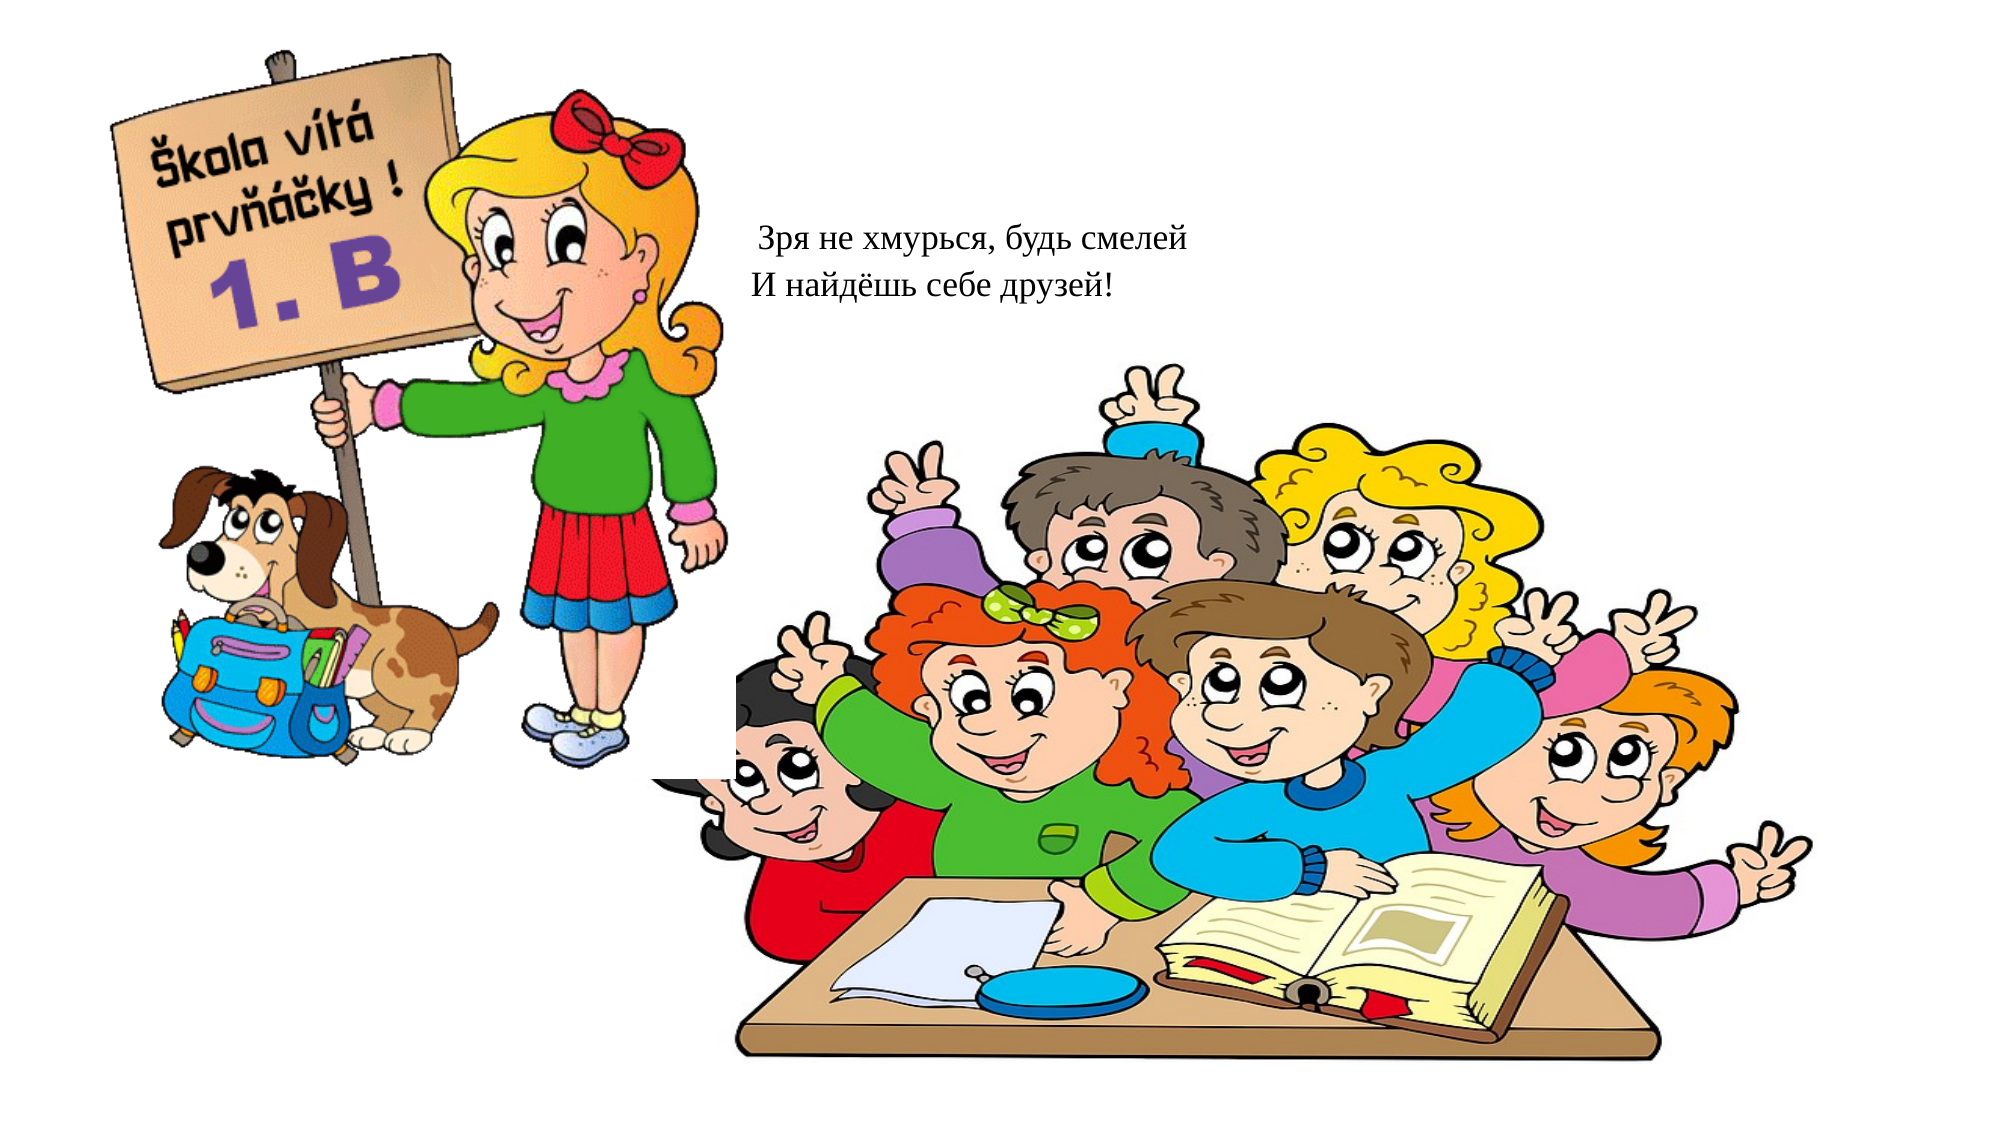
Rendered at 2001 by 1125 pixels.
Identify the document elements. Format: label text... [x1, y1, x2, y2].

title Зря не хмурься, будь смелей И найдёшь себе друзей! [736, 203, 1863, 354]
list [622, 353, 1825, 1075]
picture [101, 41, 736, 779]
